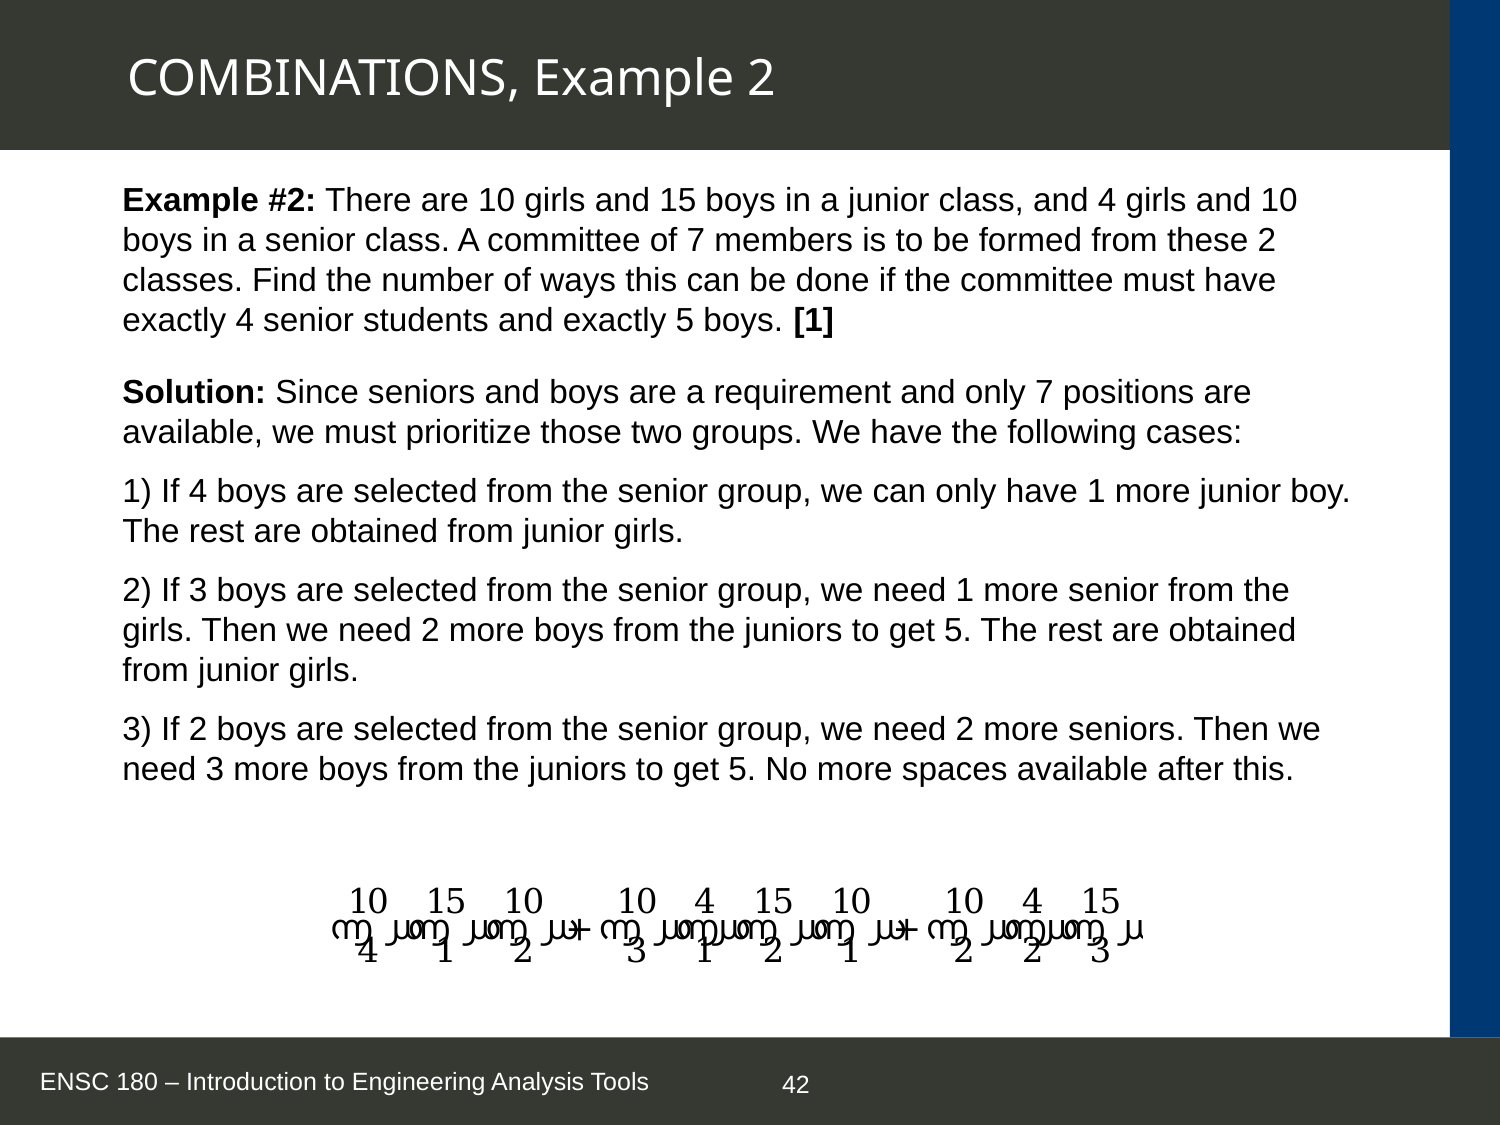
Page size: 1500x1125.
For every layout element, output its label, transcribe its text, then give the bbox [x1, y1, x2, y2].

footer ENSC 180 – Introduction to Engineering Analysis Tools [24, 1057, 740, 1113]
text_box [323, 885, 1143, 1003]
title COMBINATIONS, Example 2 [112, 37, 1450, 138]
list Example #2: There are 10 girls and 15 boys in a junior class, and 4 girls and 10 boys in a senior class. A committee of 7 members is to be formed from these 2 classes. Find the number of ways this can be done if the committee must have exactly 4 senior students and exactly 5 boys. [1] Solution: Since seniors and boys are a requirement and only 7 positions are available, we must prioritize those two groups. We have the following cases: 1) If 4 boys are selected from the senior group, we can only have 1 more junior boy. The rest are obtained from junior girls. 2) If 3 boys are selected from the senior group, we need 1 more senior from the girls. Then we need 2 more boys from the juniors to get 5. The rest are obtained from junior girls. 3) If 2 boys are selected from the senior group, we need 2 more seniors. Then we need 3 more boys from the juniors to get 5. No more spaces available after this. [107, 171, 1383, 963]
